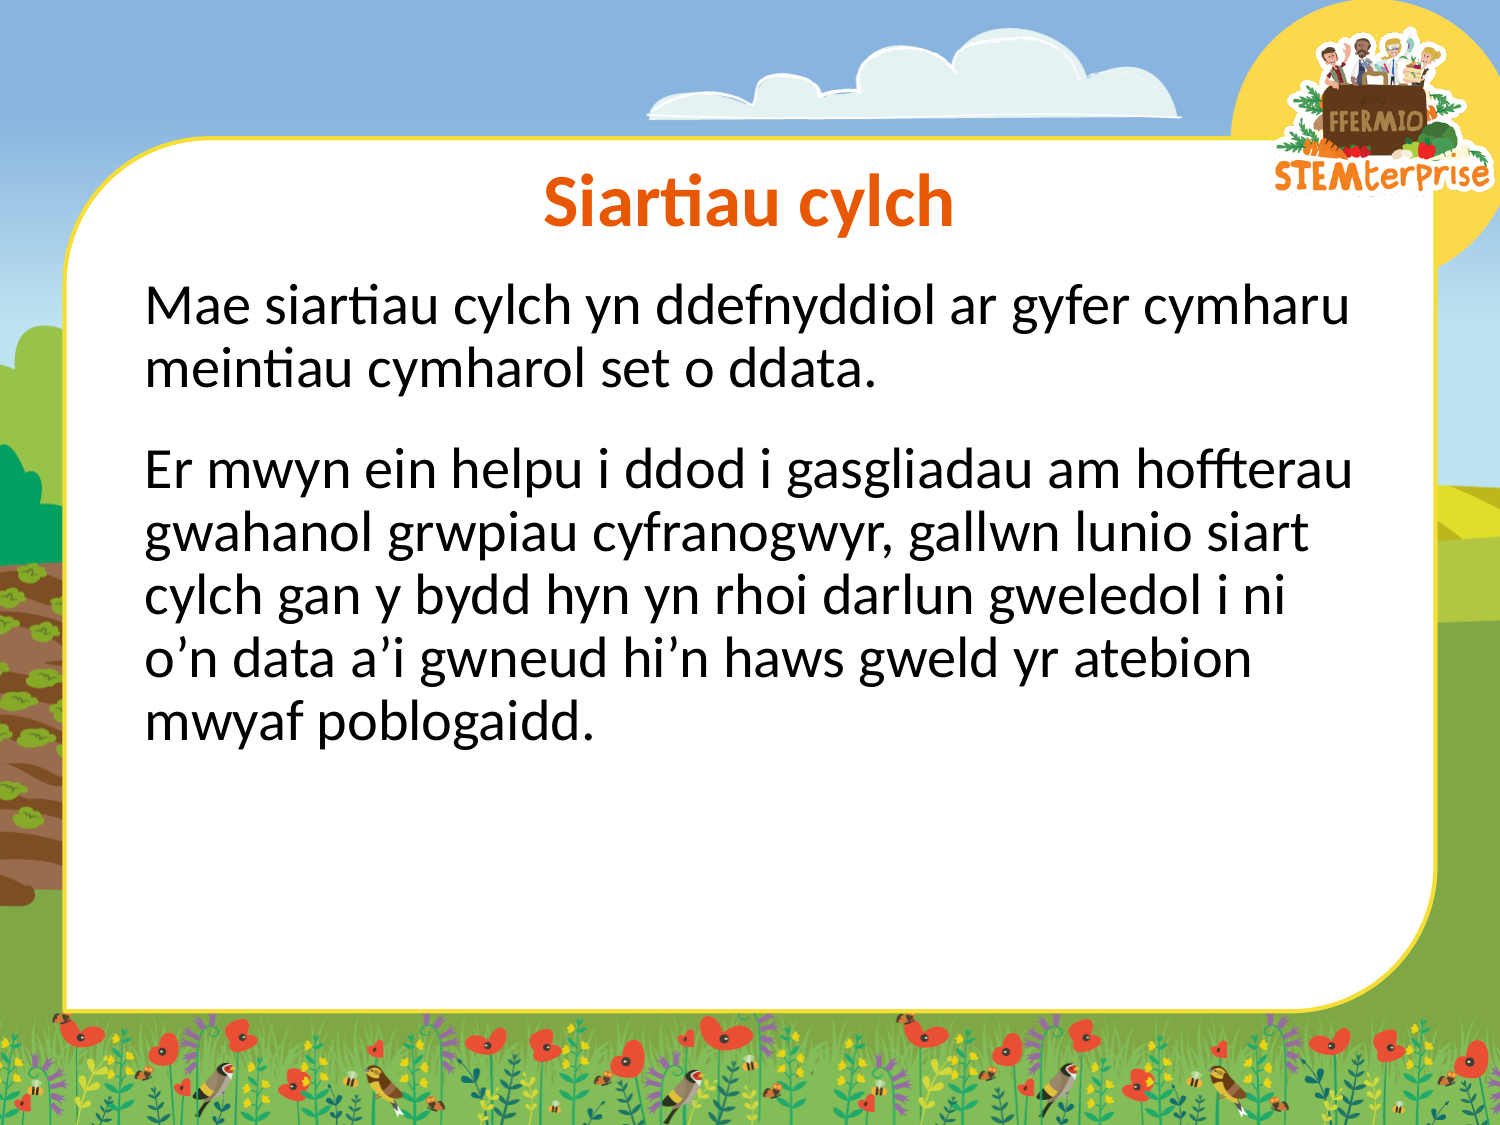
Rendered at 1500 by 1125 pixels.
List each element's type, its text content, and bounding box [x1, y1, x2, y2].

picture [0, 0, 1500, 1125]
list Mae siartiau cylch yn ddefnyddiol ar gyfer cymharu meintiau cymharol set o ddata. Er mwyn ein helpu i ddod i gasgliadau am hoffterau gwahanol grwpiau cyfranogwyr, gallwn lunio siart cylch gan y bydd hyn yn rhoi darlun gweledol i ni o’n data a’i gwneud hi’n haws gweld yr atebion mwyaf poblogaidd. [129, 267, 1371, 988]
title Siartiau cylch [218, 137, 1282, 256]
